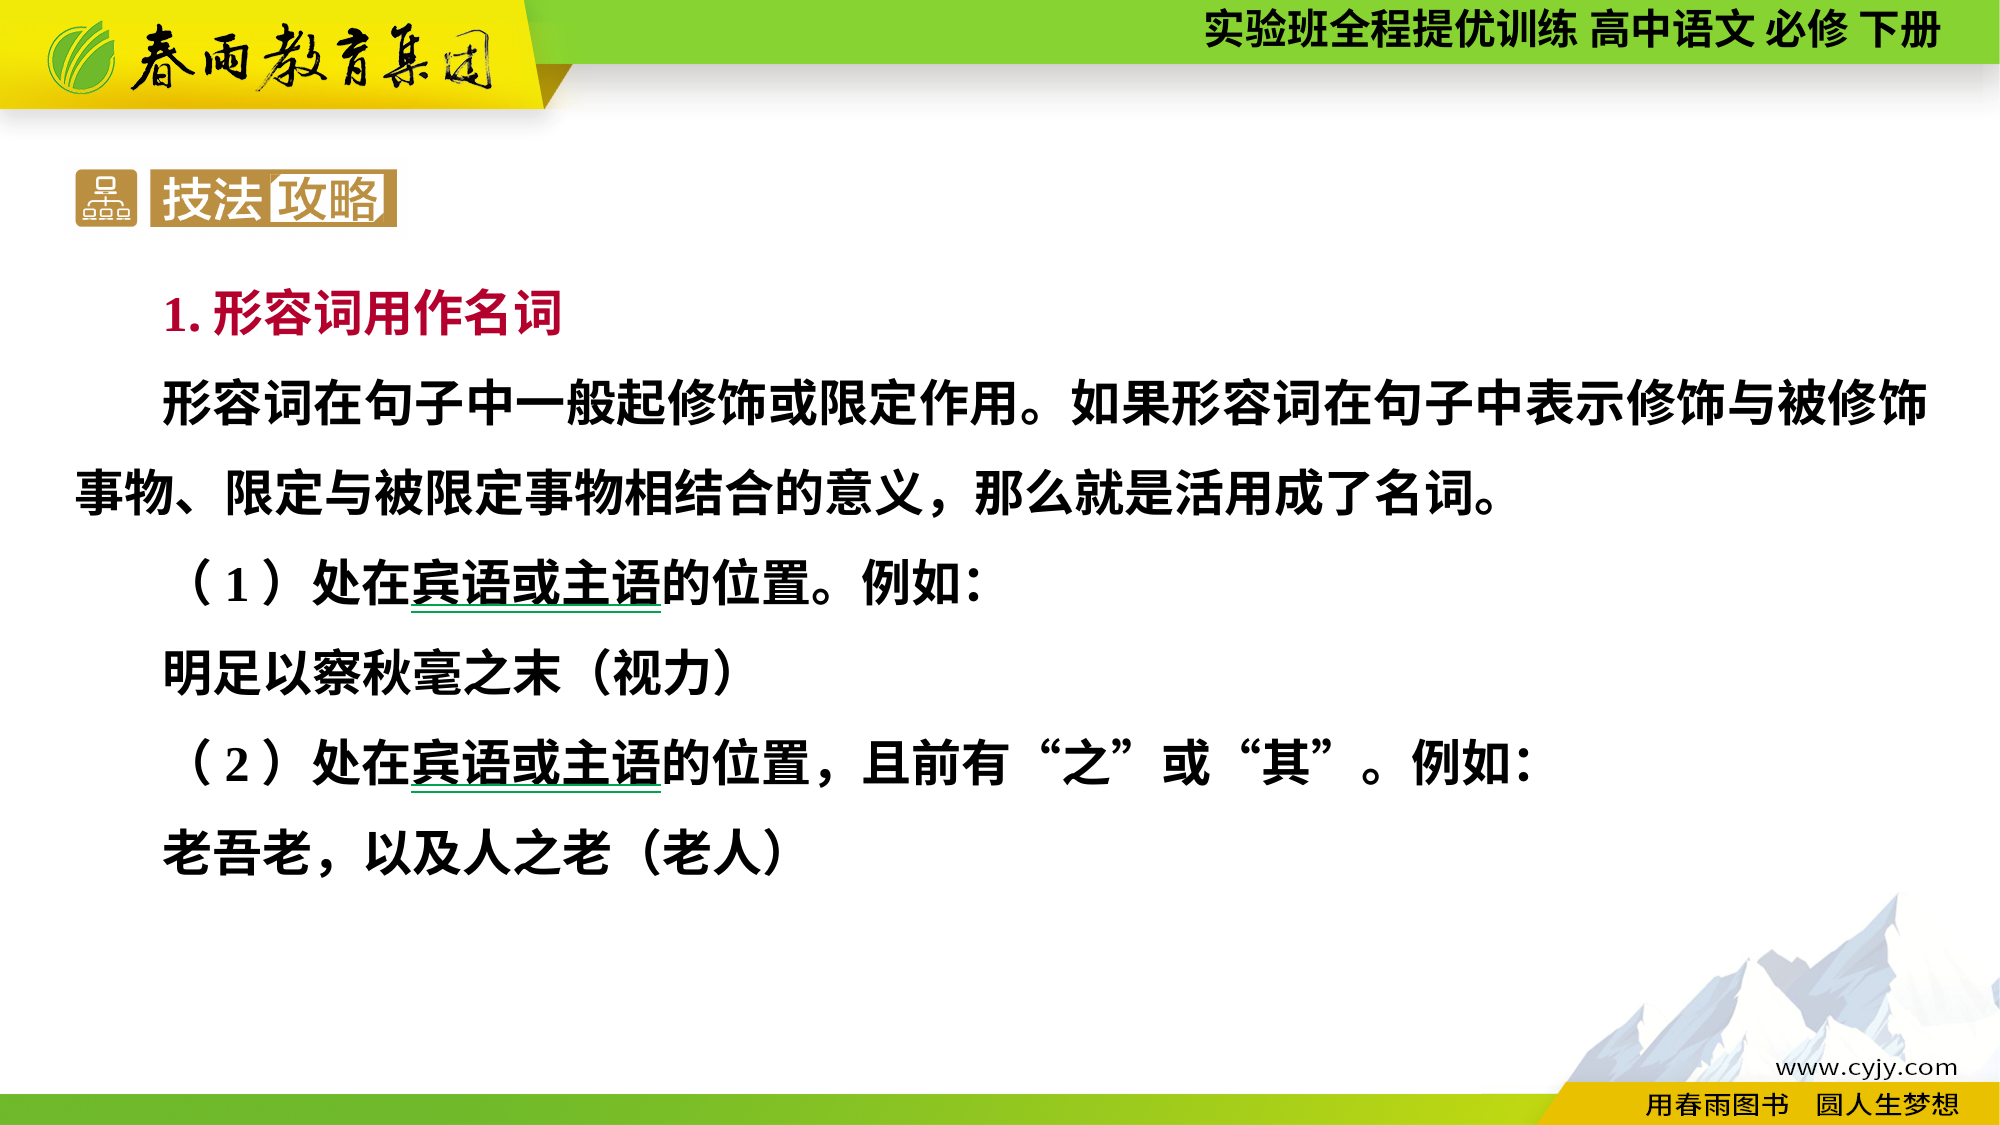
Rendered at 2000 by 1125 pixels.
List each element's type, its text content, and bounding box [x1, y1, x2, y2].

picture [0, 0, 2000, 1125]
list 1.形容词用作名词 形容词在句子中一般起修饰或限定作用。如果形容词在句子中表示修饰与被修饰事物、限定与被限定事物相结合的意义，那么就是活用成了名词。 （1）处在宾语或主语的位置。例如： 明足以察秋毫之末（视力） （2）处在宾语或主语的位置，且前有“之”或“其”。例如： 老吾老，以及人之老（老人） [59, 243, 1944, 884]
